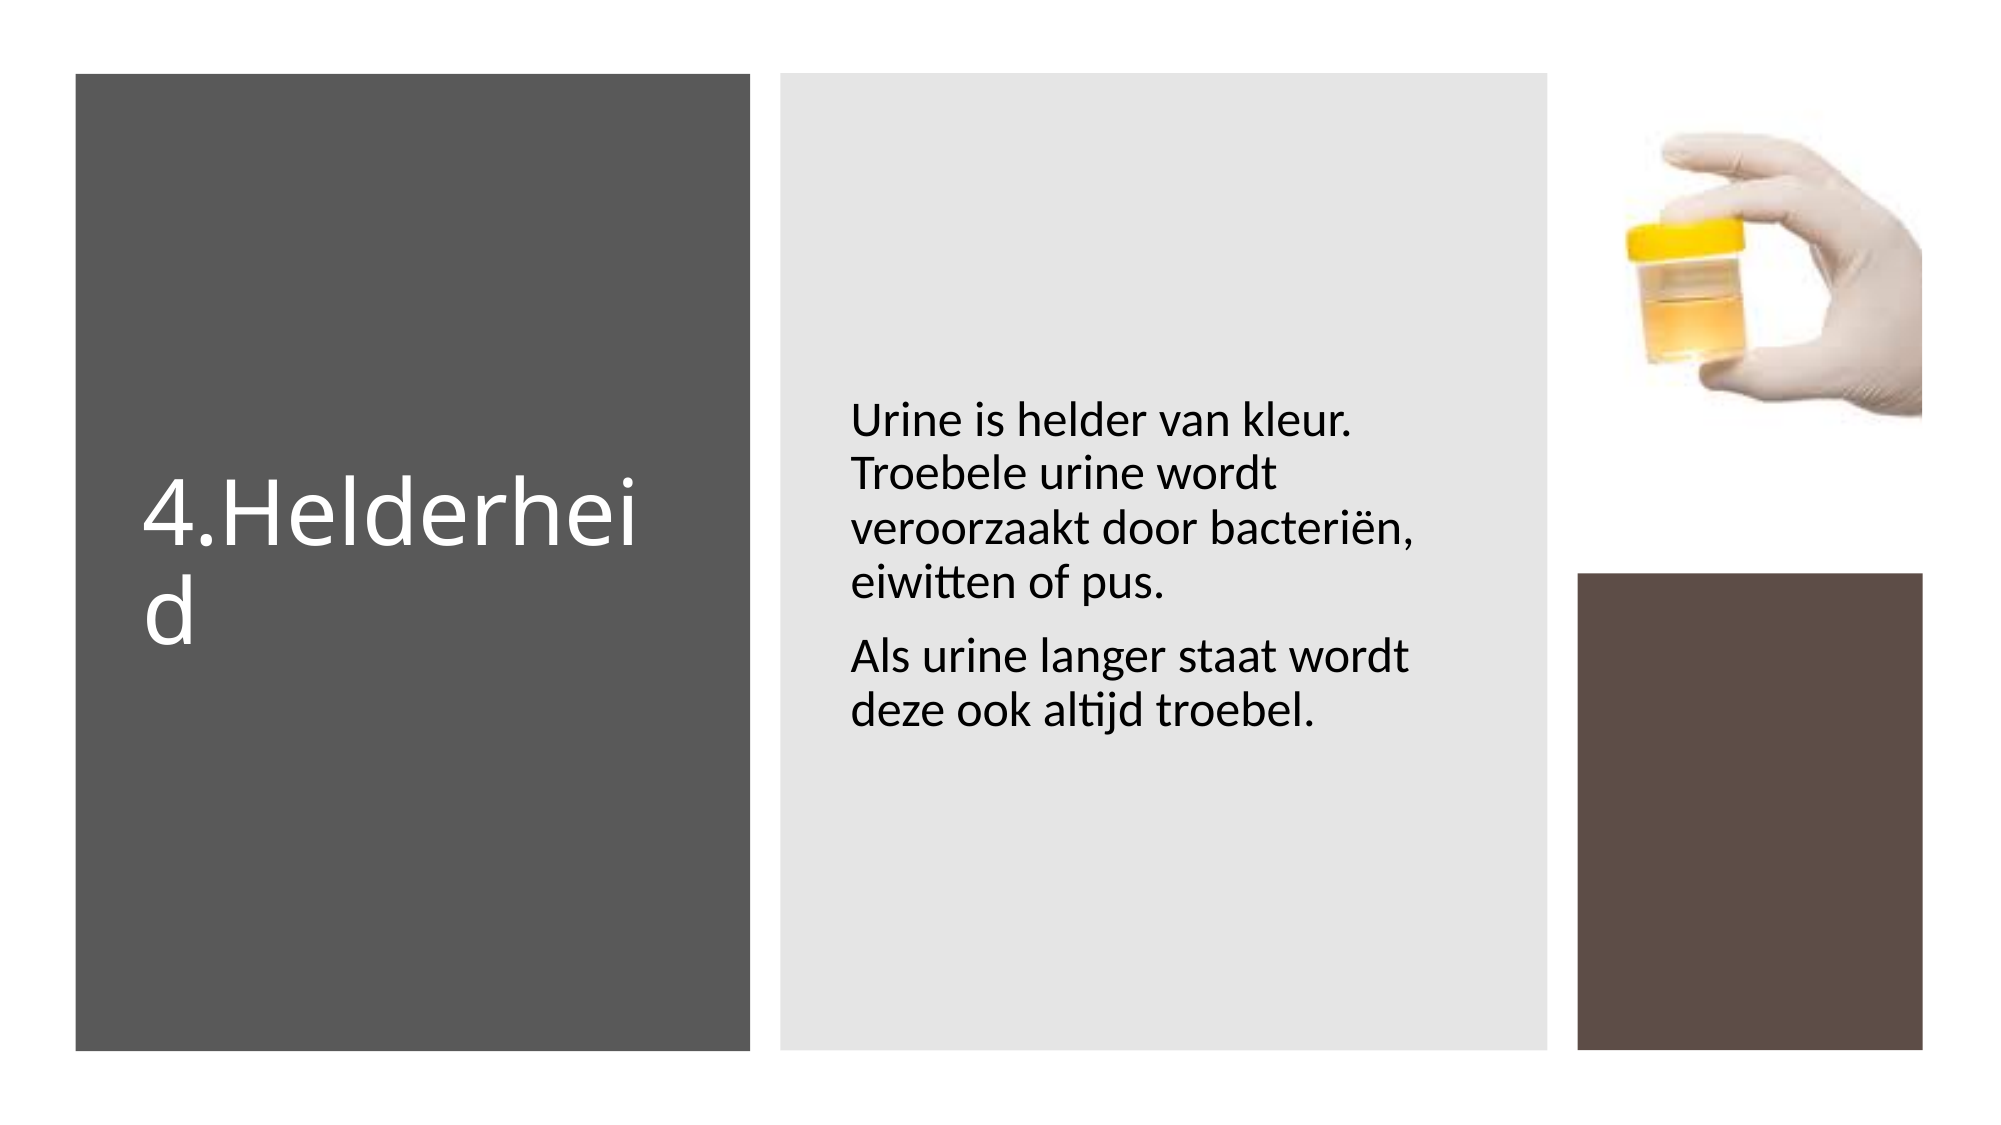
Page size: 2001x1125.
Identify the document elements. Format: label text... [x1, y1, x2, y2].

text_box [1577, 572, 1924, 1051]
text_box [75, 73, 751, 1052]
text_box [779, 72, 1548, 1051]
list Urine is helder van kleur. Troebele urine wordt veroorzaakt door bacteriën, eiwitten of pus. Als urine langer staat wordt deze ook altijd troebel. [835, 125, 1499, 1006]
title 4.Helderheid [127, 125, 703, 1006]
picture [1577, 73, 1923, 551]
